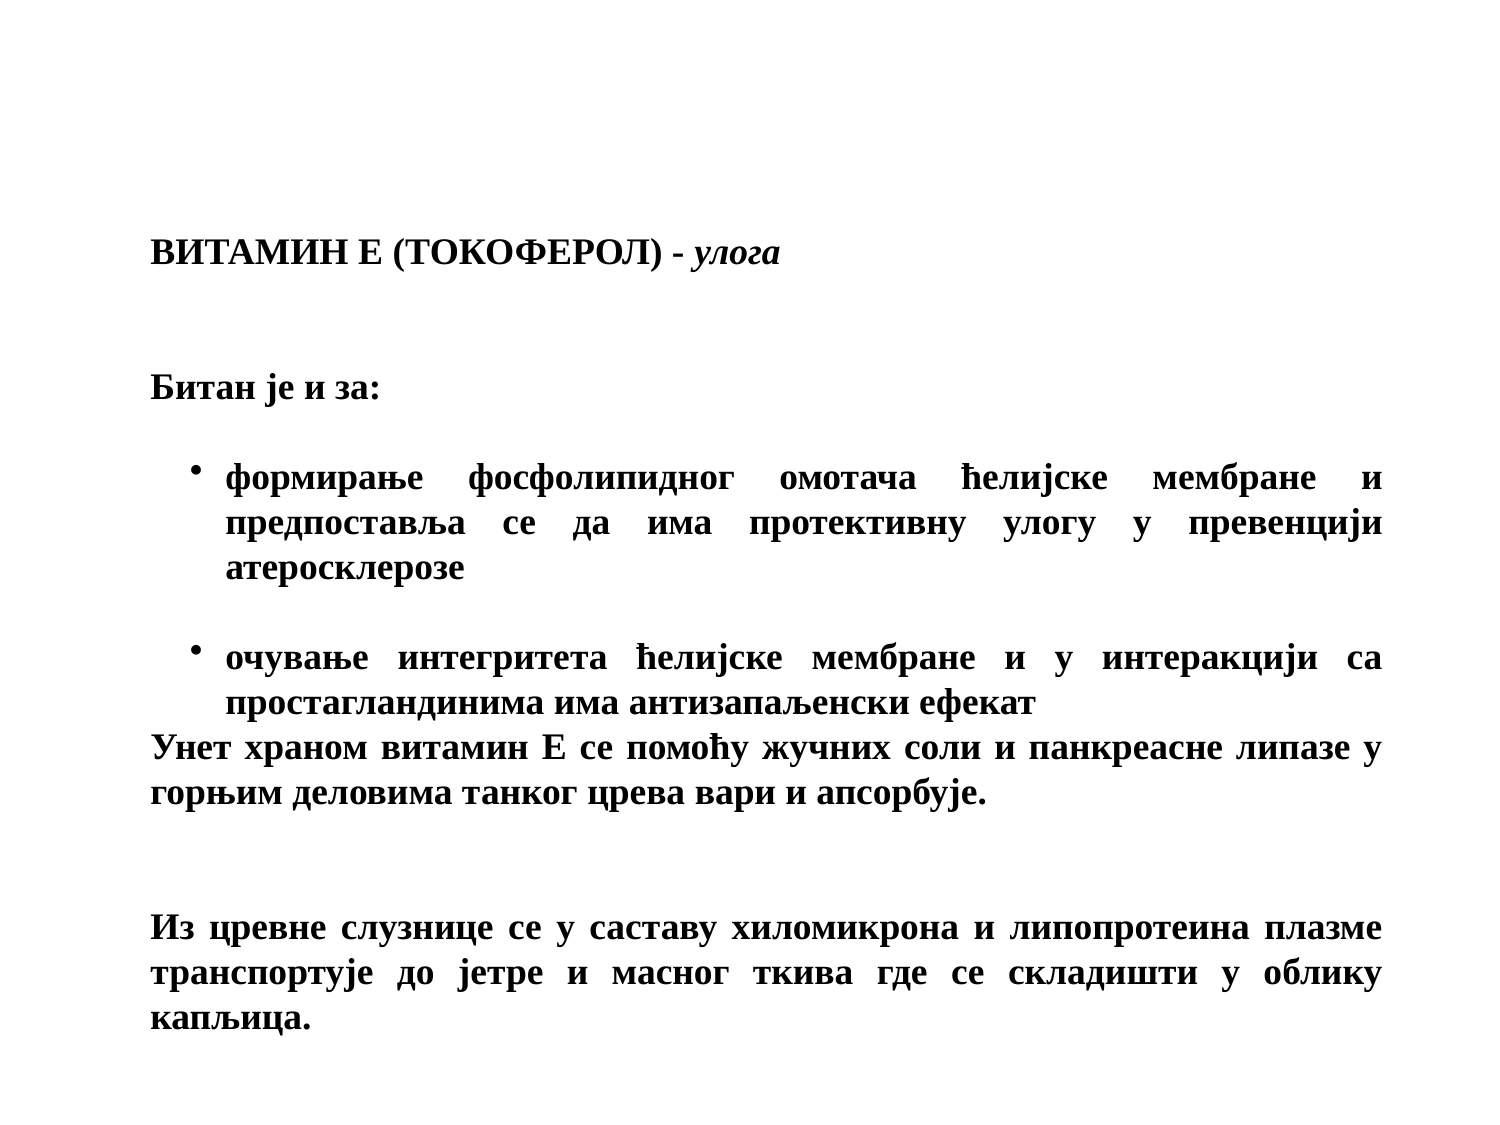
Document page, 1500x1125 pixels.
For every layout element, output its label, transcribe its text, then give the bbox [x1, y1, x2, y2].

text_box ВИТАМИН Е (ТОКОФЕРОЛ) - улога Битан је и за: формирање фосфолипидног омотача ћелијске мембране и предпоставља се да има протективну улогу у превенцији атеросклерозе очување интегритета ћелијске мембране и у интеракцији са простагландинима има антизапаљенски ефекат Унет храном витамин Е се помоћу жучних соли и панкреасне липазе у горњим деловима танког црева вари и апсорбује. Из цревне слузнице се у саставу хиломикрона и липопротеина плазме транспортује до јетре и масног ткива где се складишти у облику капљица. [135, 219, 1399, 1090]
